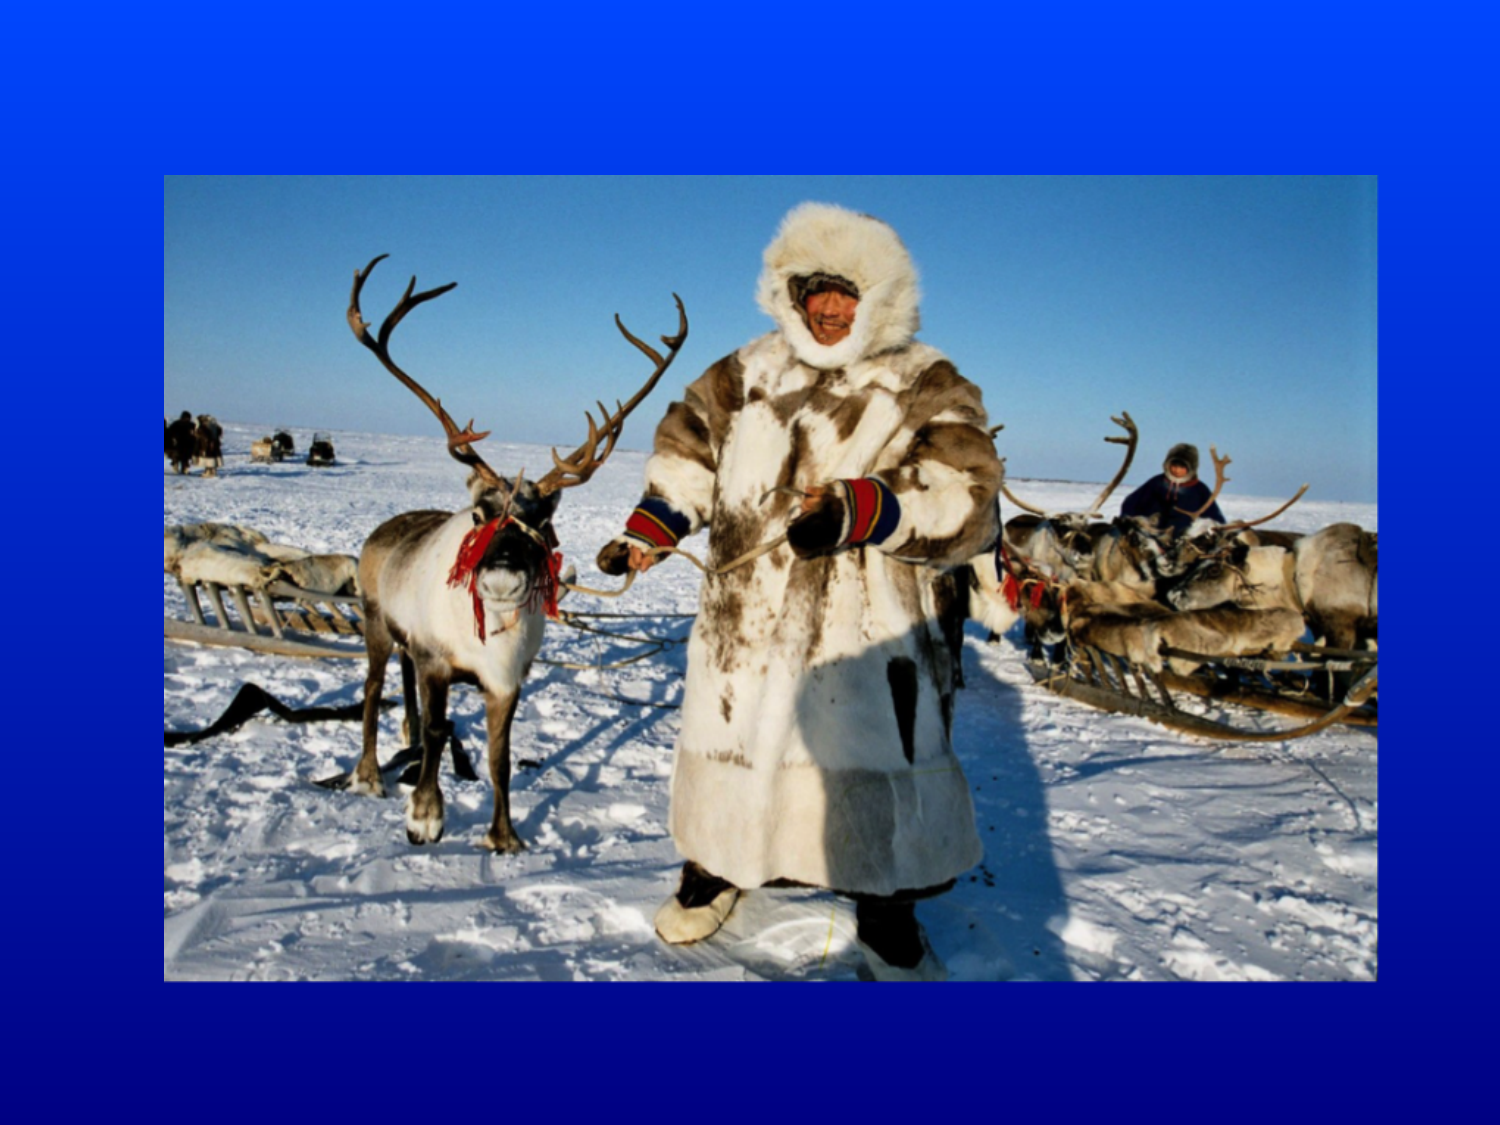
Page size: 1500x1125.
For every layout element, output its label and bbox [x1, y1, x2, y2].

picture [163, 175, 1380, 983]
